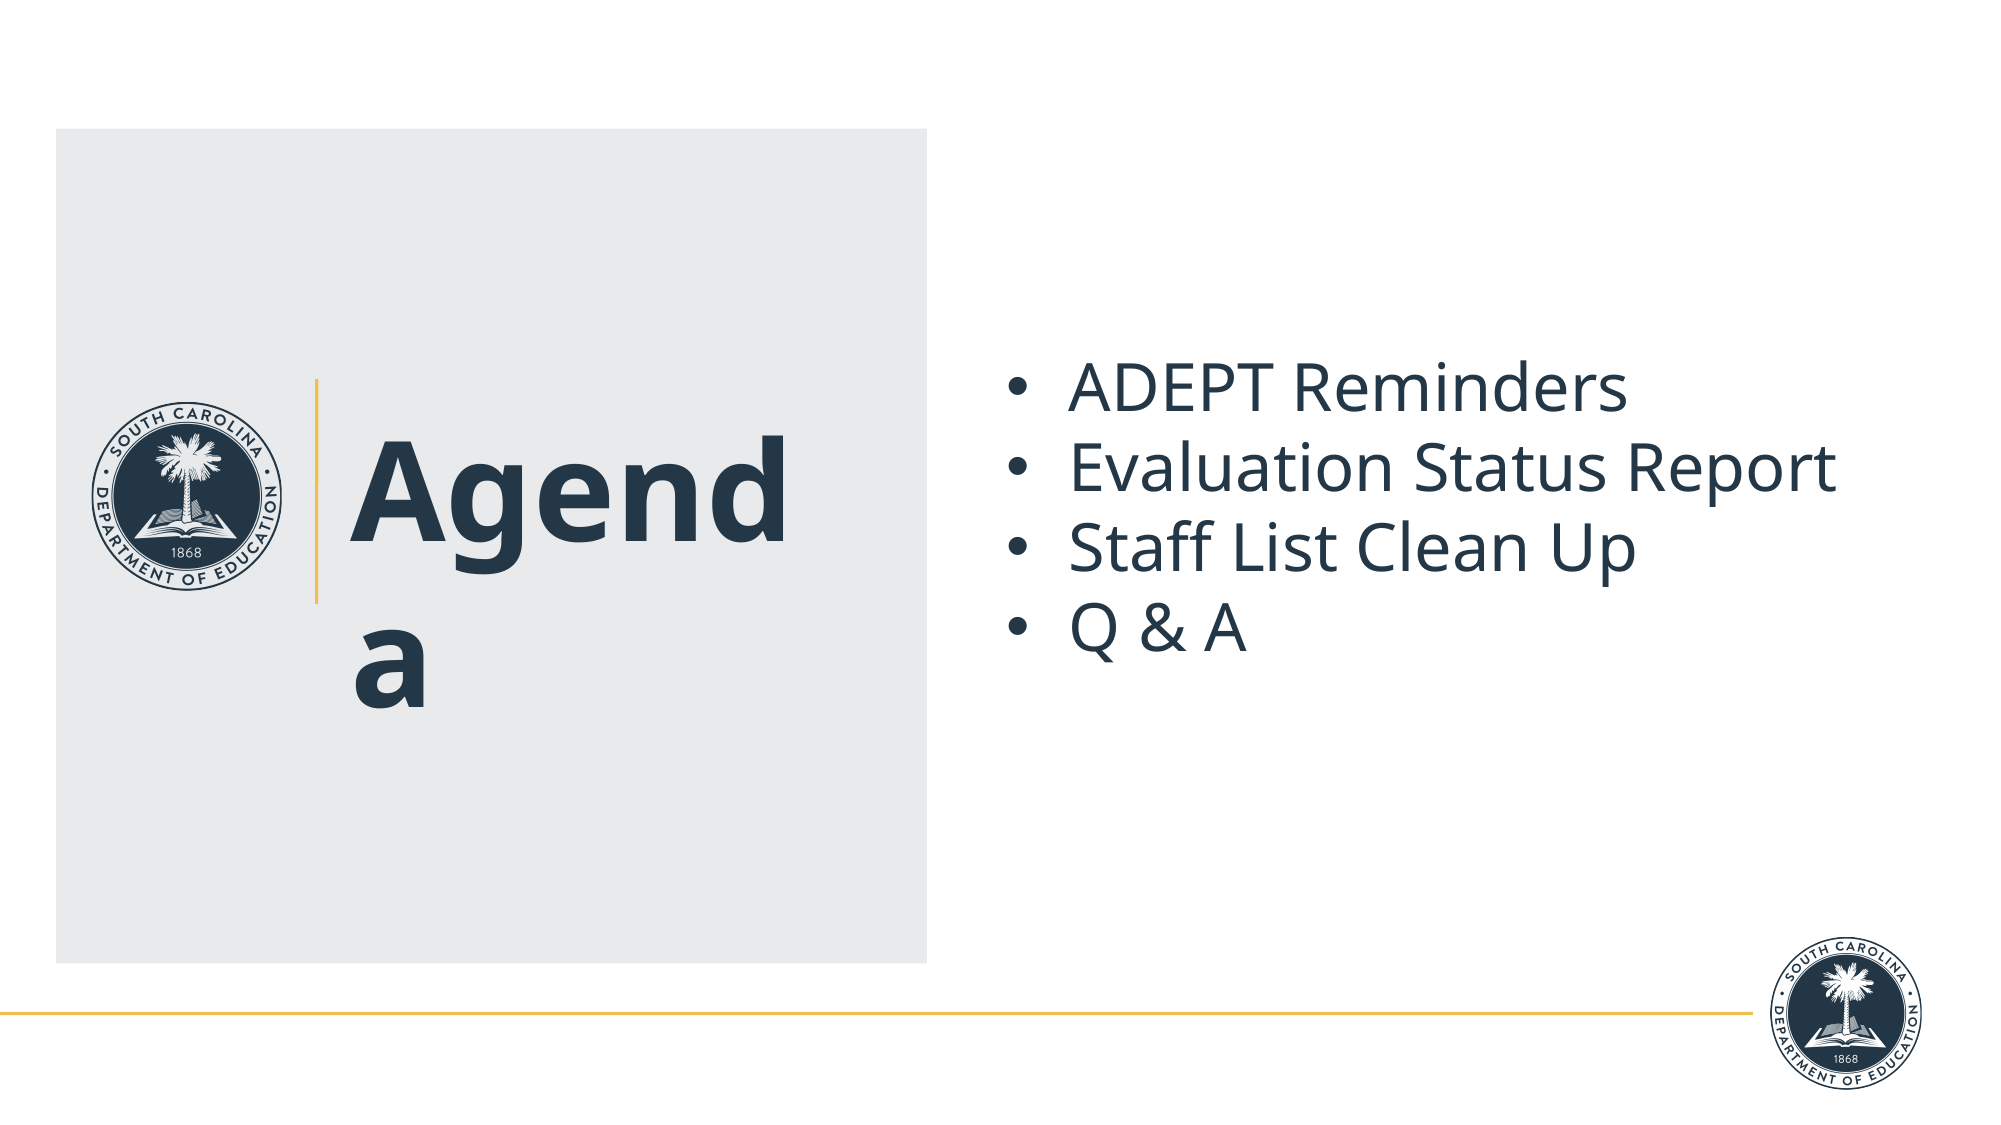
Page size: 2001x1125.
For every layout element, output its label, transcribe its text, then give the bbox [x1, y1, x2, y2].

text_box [55, 0, 1470, 964]
text_box ADEPT Reminders Evaluation Status Report Staff List Clean Up Q & A [1473, 337, 1949, 673]
text_box [1770, 937, 1922, 1090]
